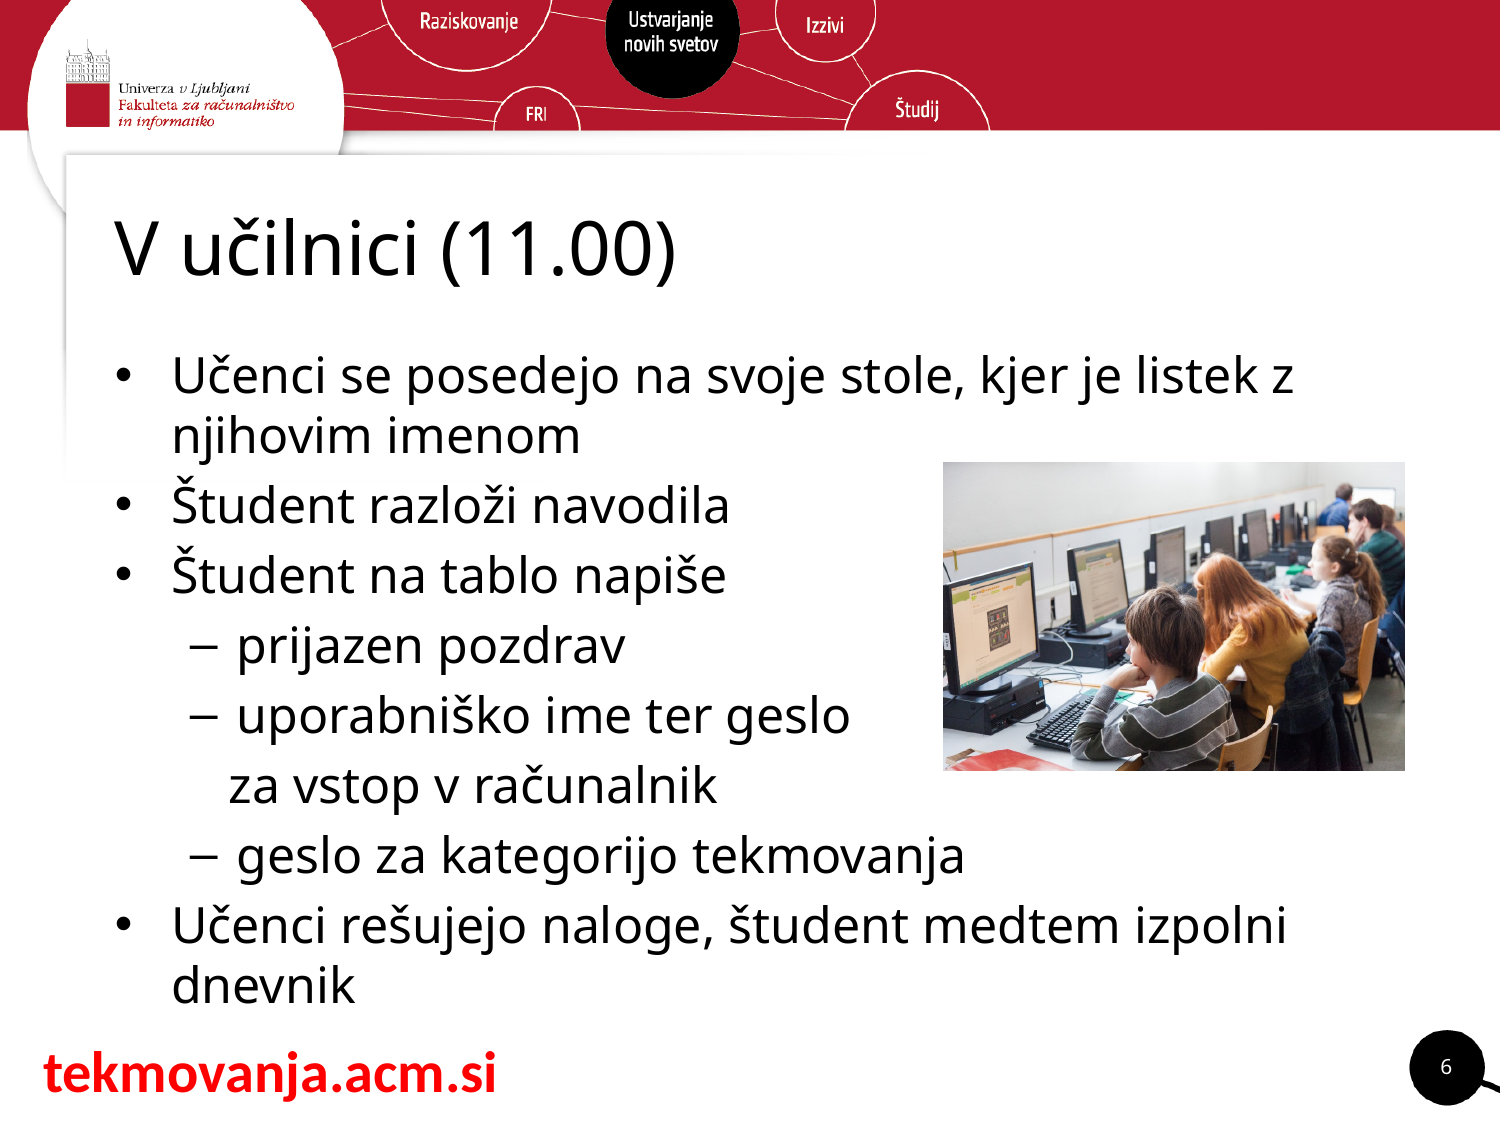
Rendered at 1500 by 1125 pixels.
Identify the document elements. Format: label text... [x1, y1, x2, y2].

picture [0, 0, 1500, 1125]
text_box tekmovanja.acm.si [28, 1026, 595, 1112]
slide_number 6 [1404, 1034, 1488, 1101]
list Učenci se posedejo na svoje stole, kjer je listek z njihovim imenom Študent razloži navodila Študent na tablo napiše prijazen pozdrav uporabniško ime ter geslo za vstop v računalnik geslo za kategorijo tekmovanja Učenci rešujejo naloge, študent medtem izpolni dnevnik [99, 336, 1405, 1016]
title V učilnici (11.00) [99, 154, 1405, 336]
